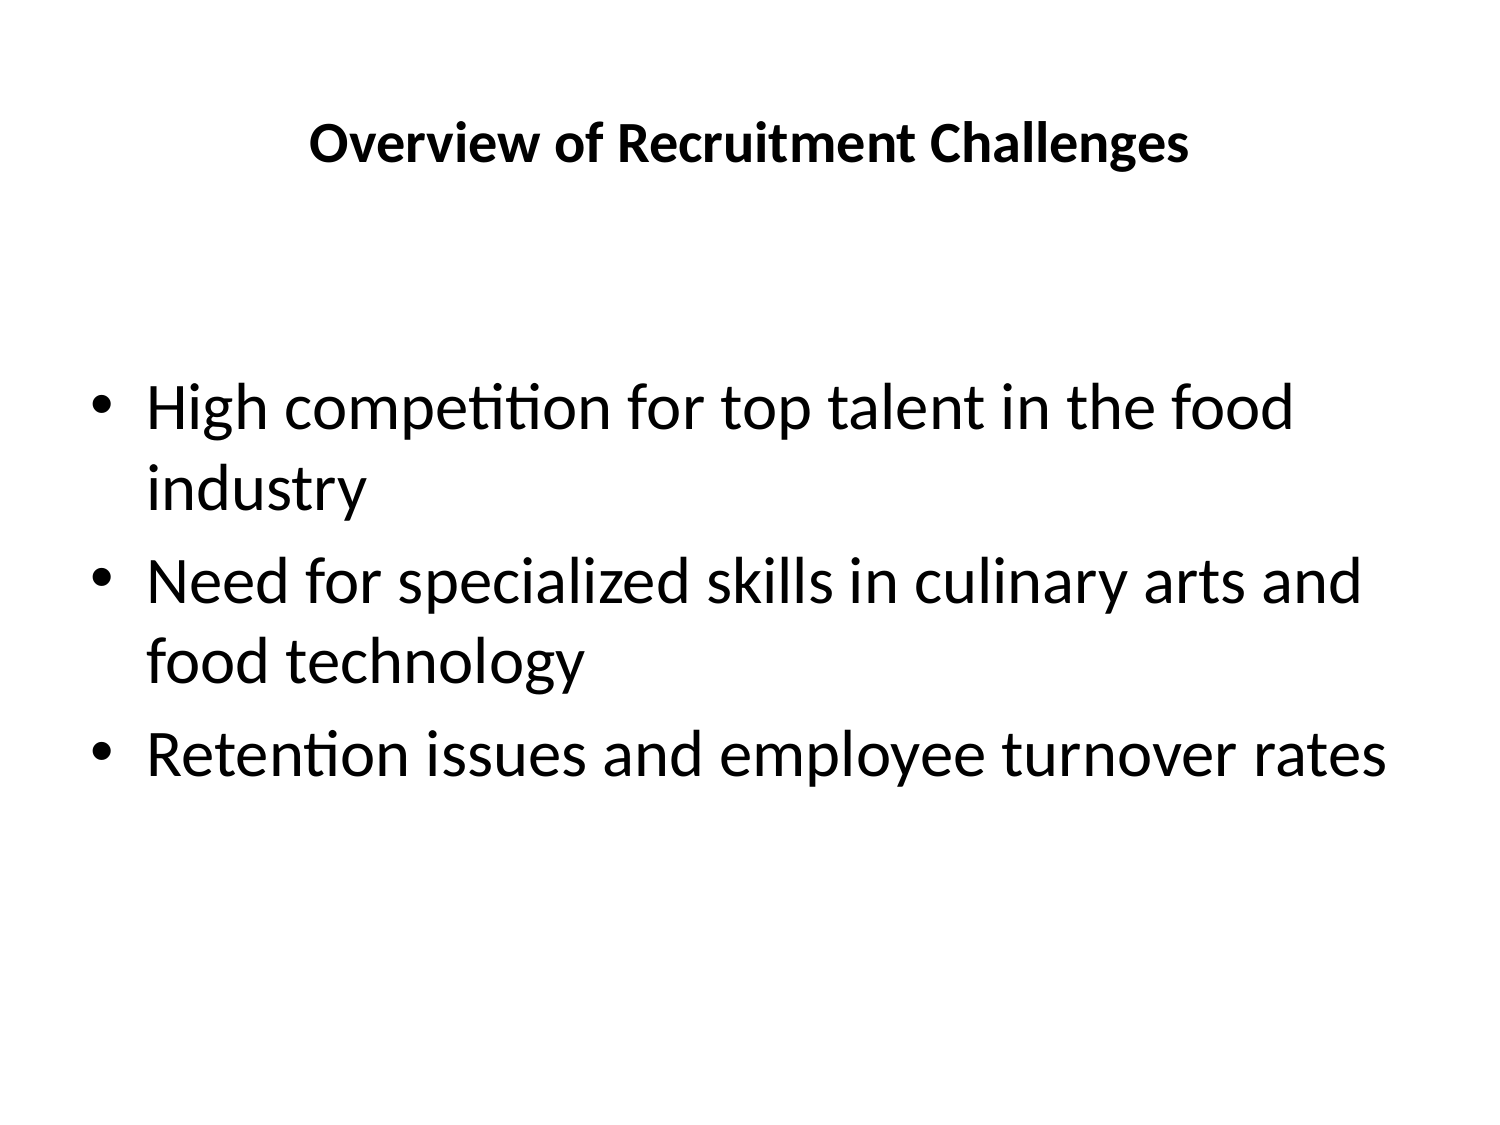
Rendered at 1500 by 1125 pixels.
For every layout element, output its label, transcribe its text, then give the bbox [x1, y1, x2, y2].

list High competition for top talent in the food industry Need for specialized skills in culinary arts and food technology Retention issues and employee turnover rates [75, 262, 1425, 1005]
title Overview of Recruitment Challenges [75, 45, 1425, 233]
